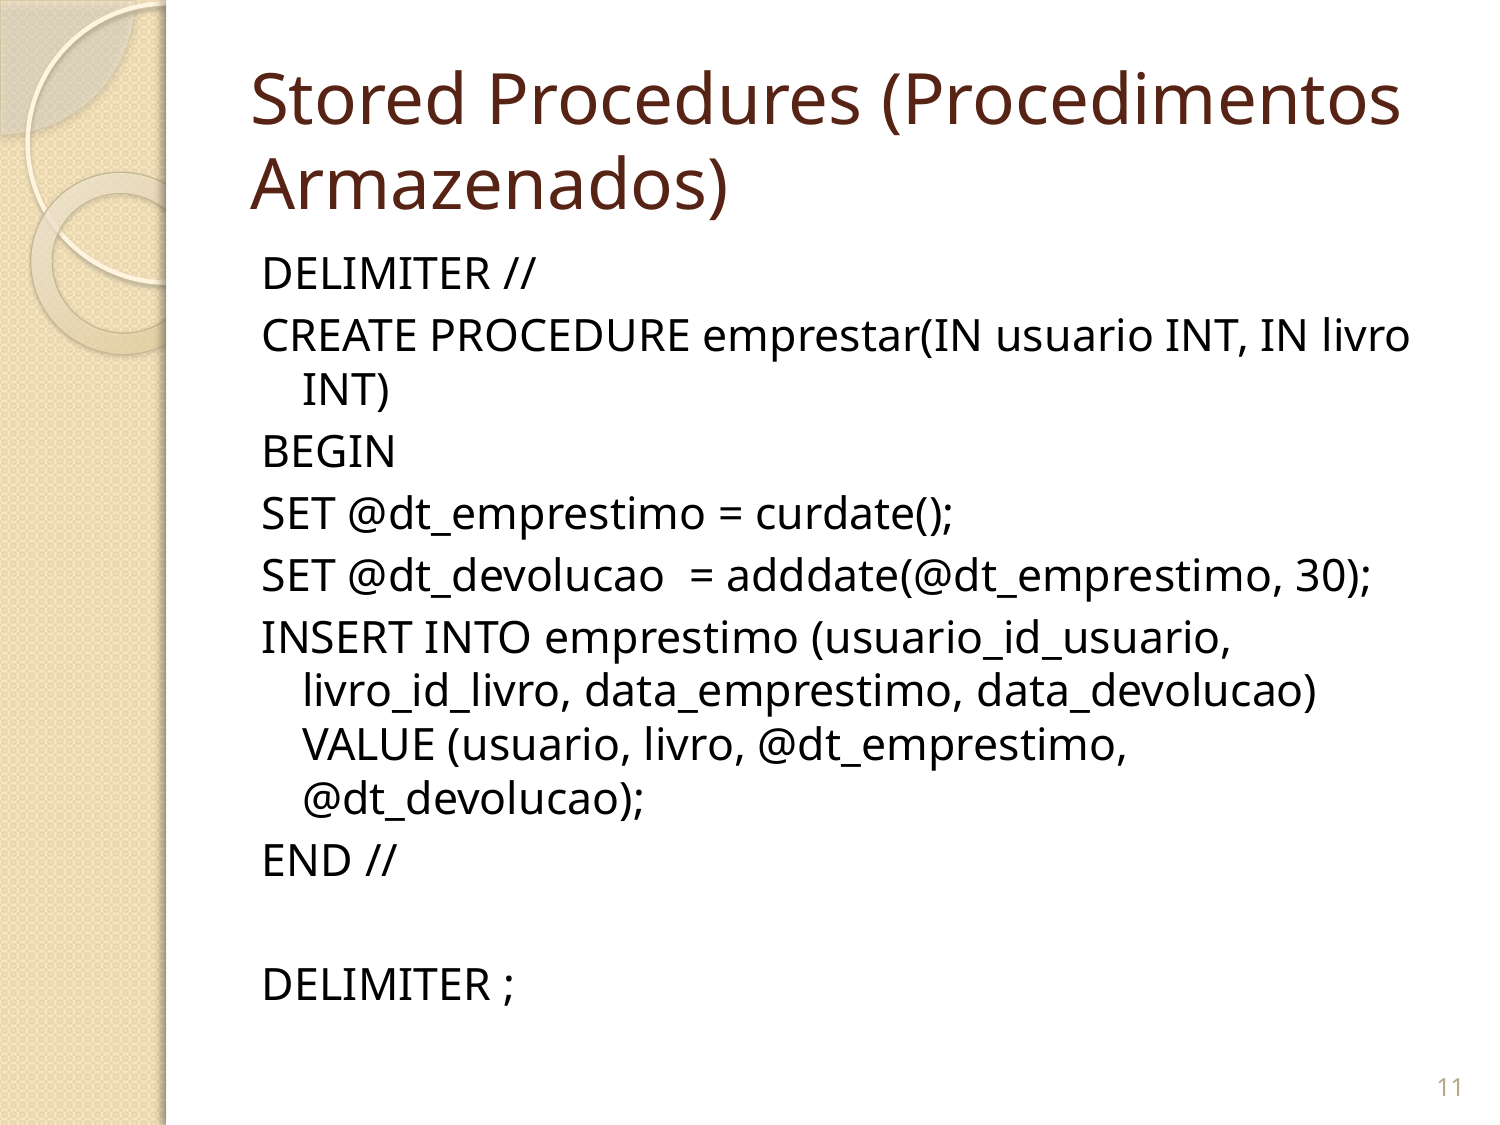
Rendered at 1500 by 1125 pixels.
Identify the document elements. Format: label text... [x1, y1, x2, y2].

slide_number 11 [1413, 1034, 1488, 1113]
title Stored Procedures (Procedimentos Armazenados) [235, 45, 1466, 233]
list DELIMITER // CREATE PROCEDURE emprestar(IN usuario INT, IN livro INT) BEGIN SET @dt_emprestimo = curdate(); SET @dt_devolucao = adddate(@dt_emprestimo, 30); INSERT INTO emprestimo (usuario_id_usuario, livro_id_livro, data_emprestimo, data_devolucao) VALUE (usuario, livro, @dt_emprestimo, @dt_devolucao); END // DELIMITER ; [235, 237, 1466, 1025]
